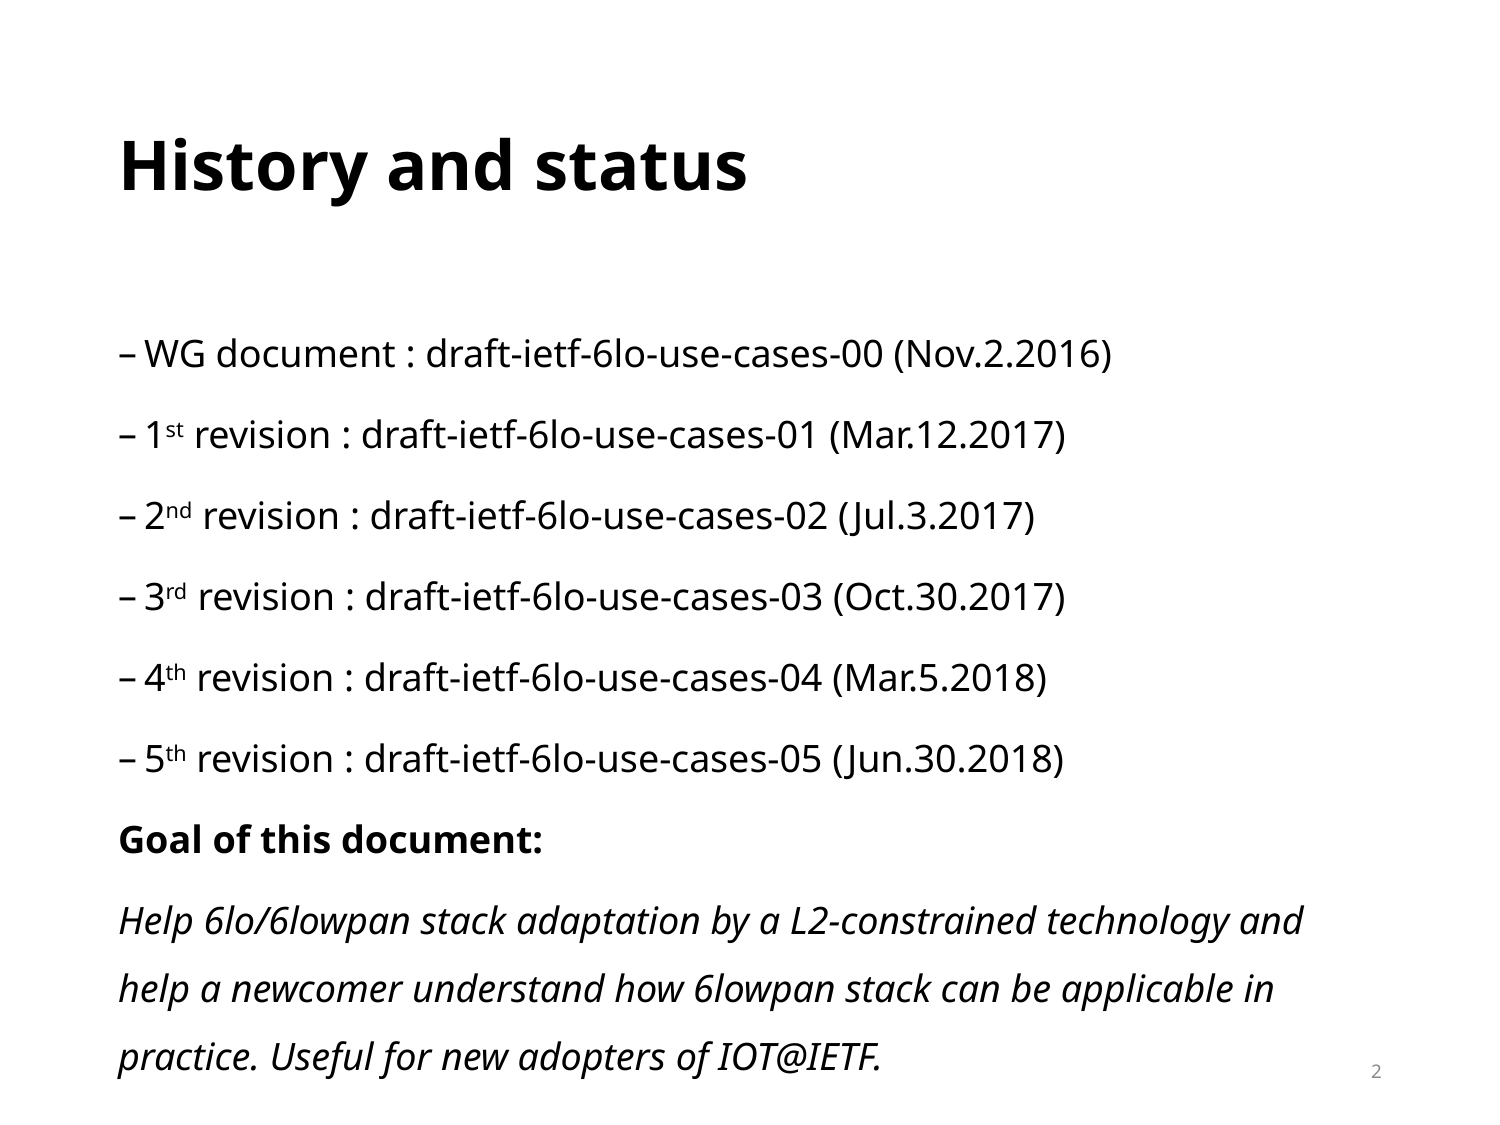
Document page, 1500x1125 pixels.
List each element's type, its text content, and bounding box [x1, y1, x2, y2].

slide_number 2 [1059, 1042, 1397, 1103]
title History and status [103, 59, 1397, 278]
list WG document : draft-ietf-6lo-use-cases-00 (Nov.2.2016) 1st revision : draft-ietf-6lo-use-cases-01 (Mar.12.2017) 2nd revision : draft-ietf-6lo-use-cases-02 (Jul.3.2017) 3rd revision : draft-ietf-6lo-use-cases-03 (Oct.30.2017) 4th revision : draft-ietf-6lo-use-cases-04 (Mar.5.2018) 5th revision : draft-ietf-6lo-use-cases-05 (Jun.30.2018) Goal of this document: Help 6lo/6lowpan stack adaptation by a L2-constrained technology and help a newcomer understand how 6lowpan stack can be applicable in practice. Useful for new adopters of IOT@IETF. [103, 299, 1397, 1091]
